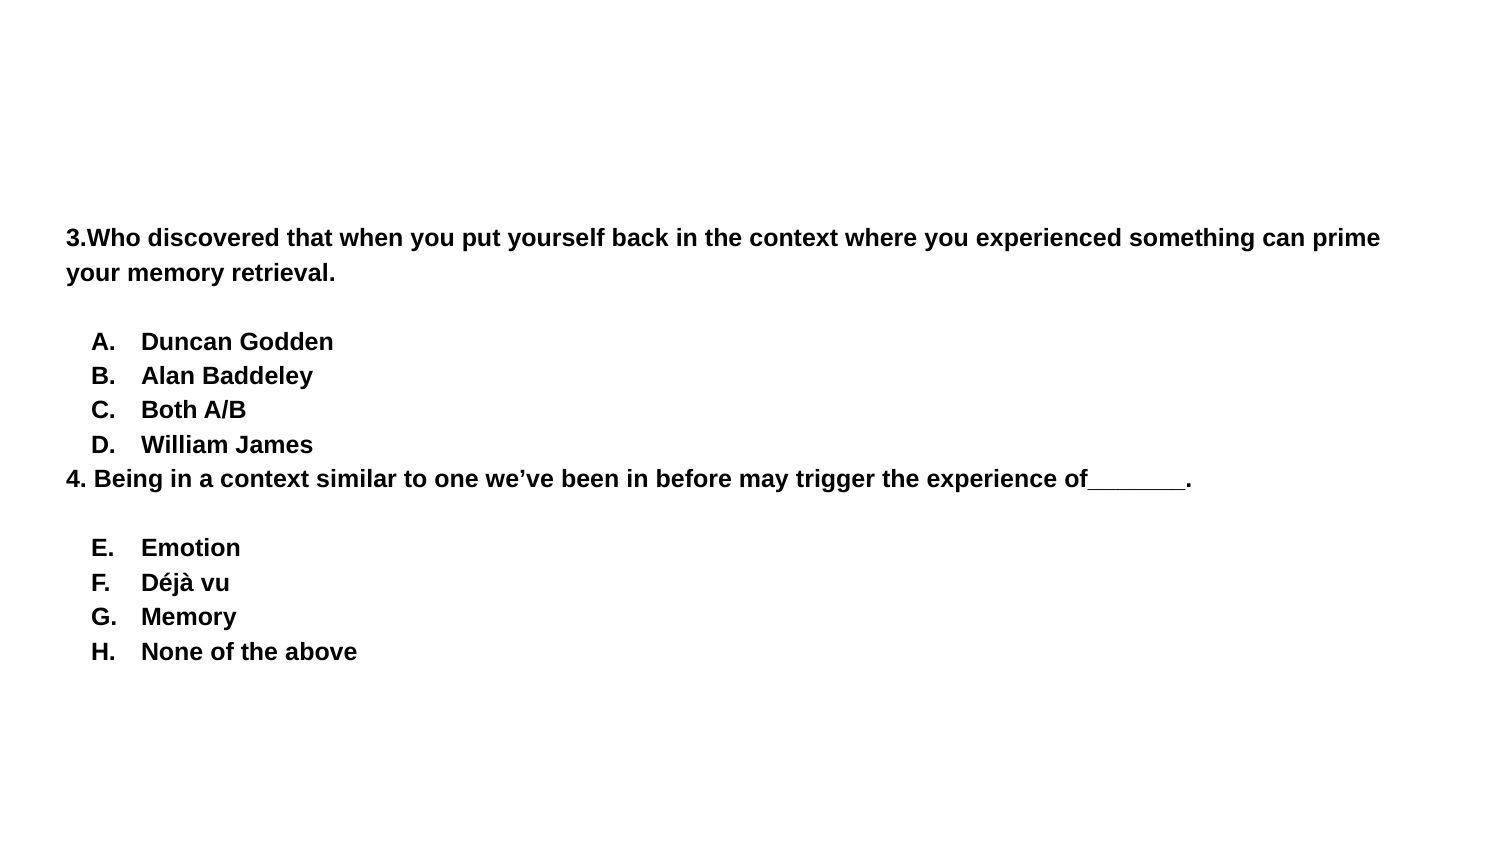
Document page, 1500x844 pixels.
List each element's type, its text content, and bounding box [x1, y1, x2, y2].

list 3.Who discovered that when you put yourself back in the context where you experienced something can prime your memory retrieval. Duncan Godden Alan Baddeley Both A/B William James 4. Being in a context similar to one we’ve been in before may trigger the experience of_______. Emotion Déjà vu Memory None of the above [51, 202, 1449, 750]
